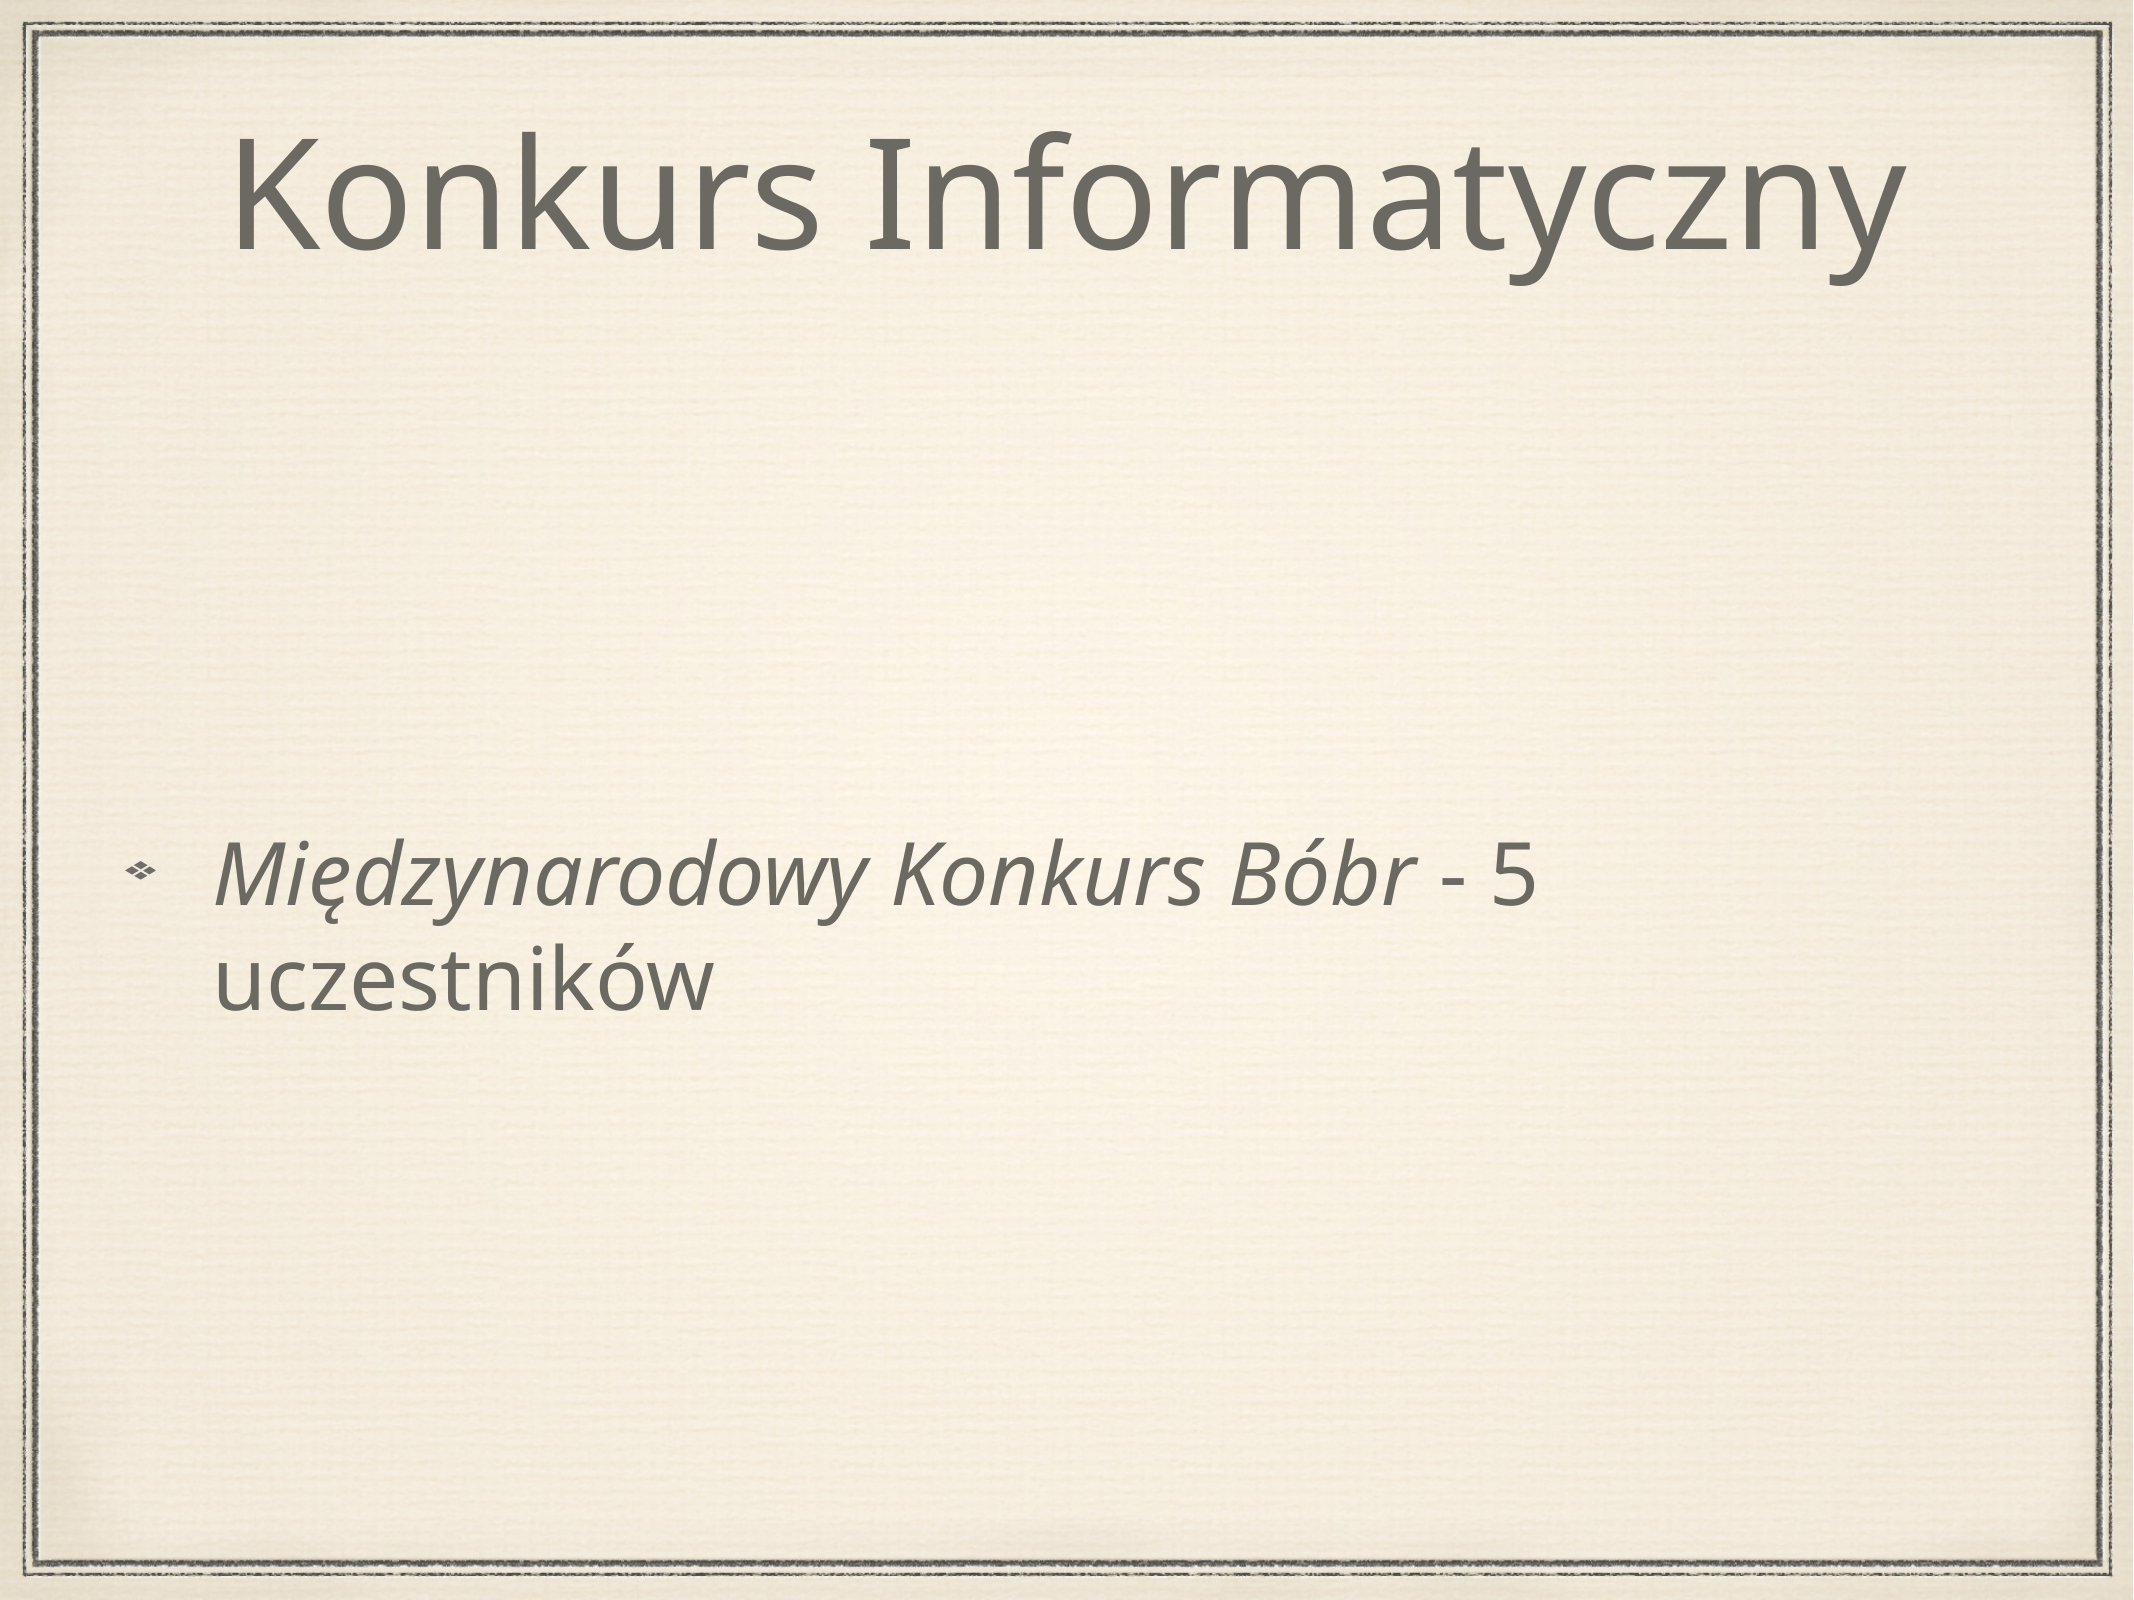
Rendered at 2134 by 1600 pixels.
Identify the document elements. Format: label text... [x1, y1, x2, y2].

picture [0, 0, 2134, 1600]
title Konkurs Informatyczny [124, 61, 2009, 313]
list Międzynarodowy Konkurs Bóbr - 5 uczestników [124, 453, 2009, 1393]
